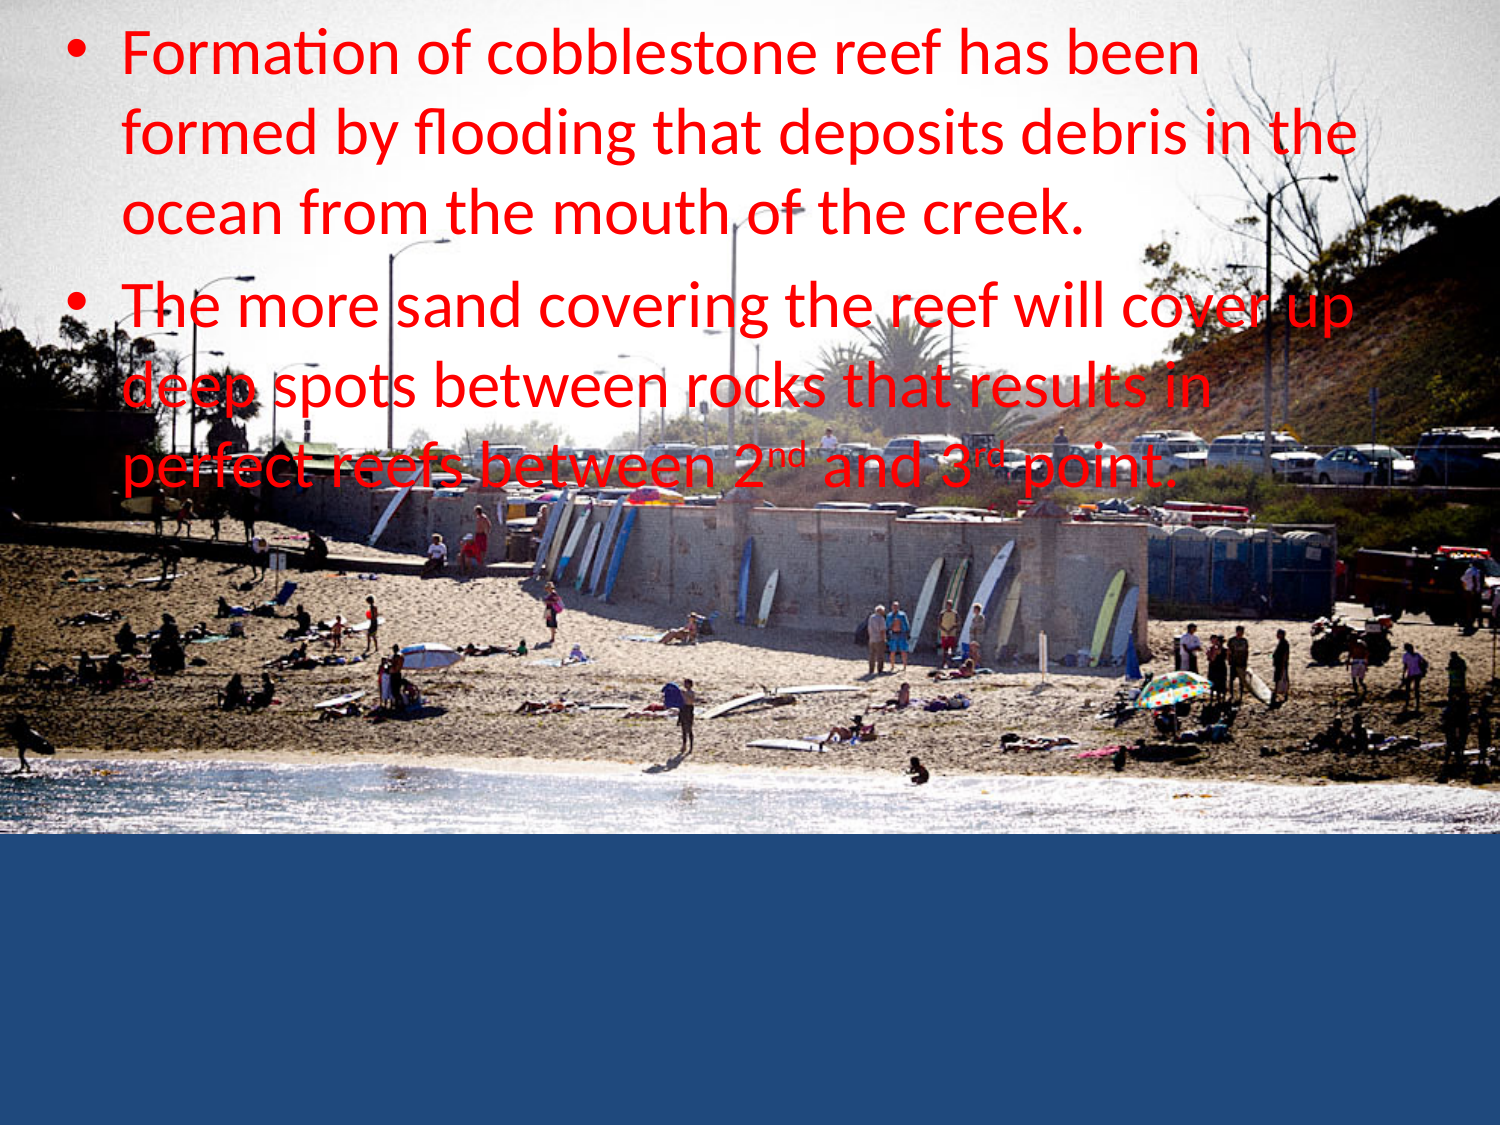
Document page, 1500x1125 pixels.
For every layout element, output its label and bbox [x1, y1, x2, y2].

picture [0, 0, 1500, 834]
